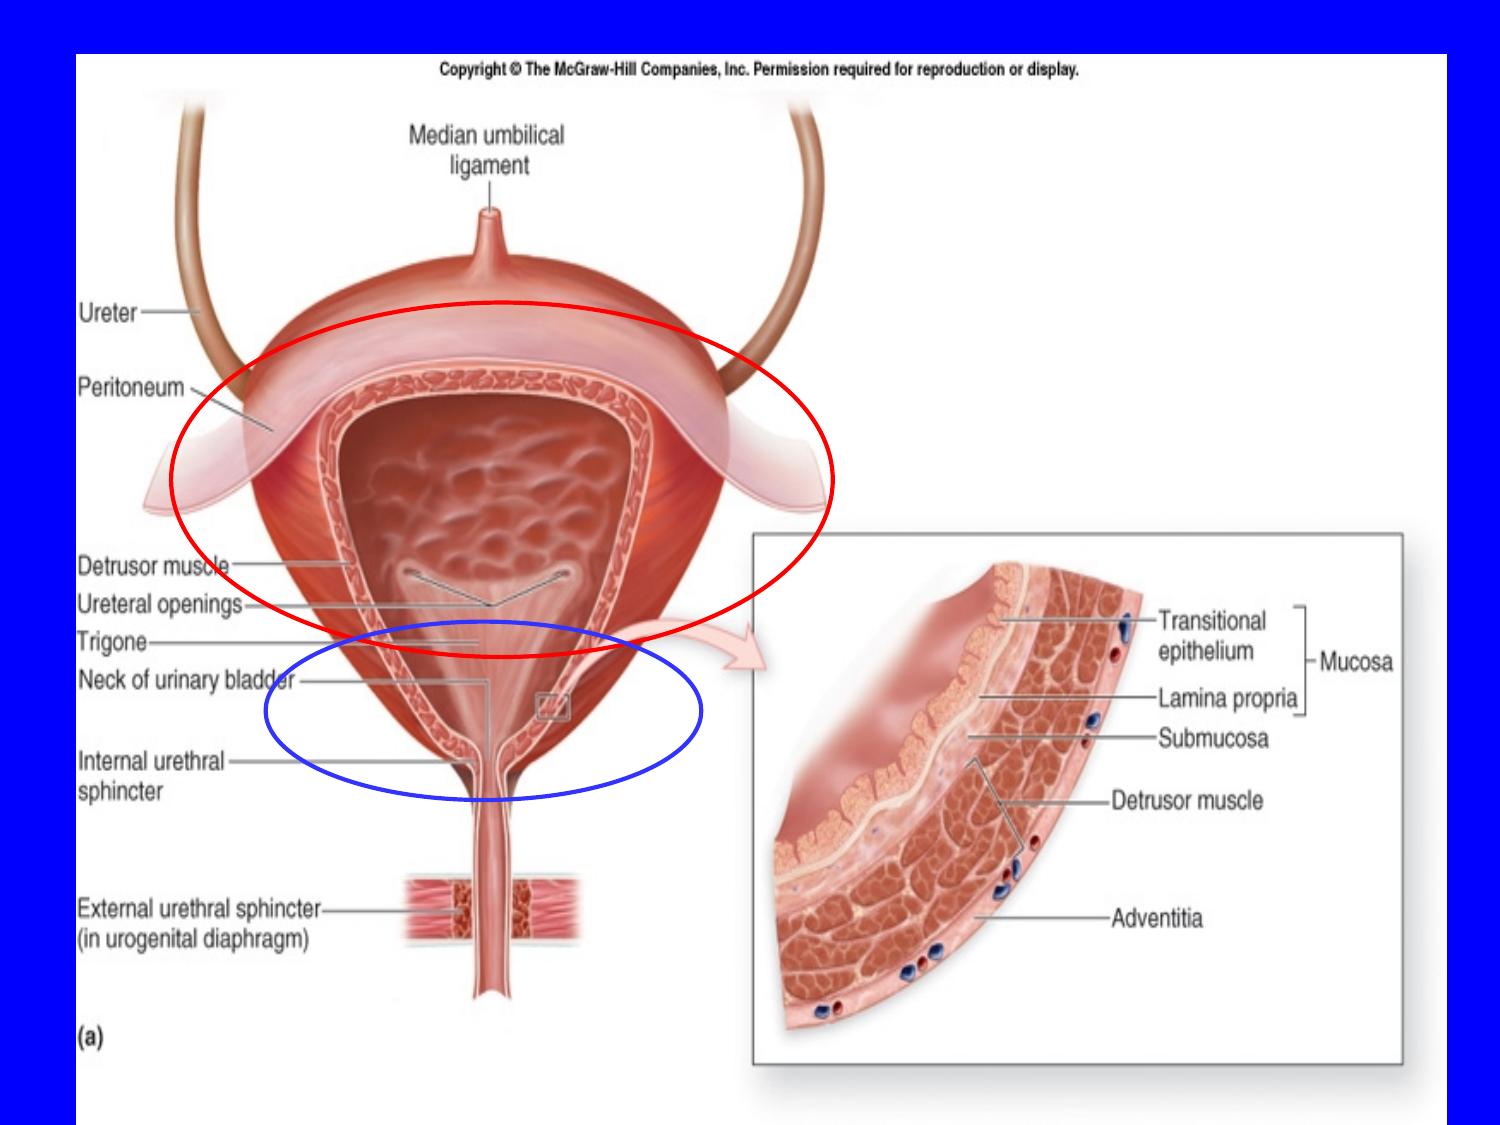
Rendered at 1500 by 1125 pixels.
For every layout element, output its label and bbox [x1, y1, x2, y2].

picture [76, 54, 1448, 1125]
